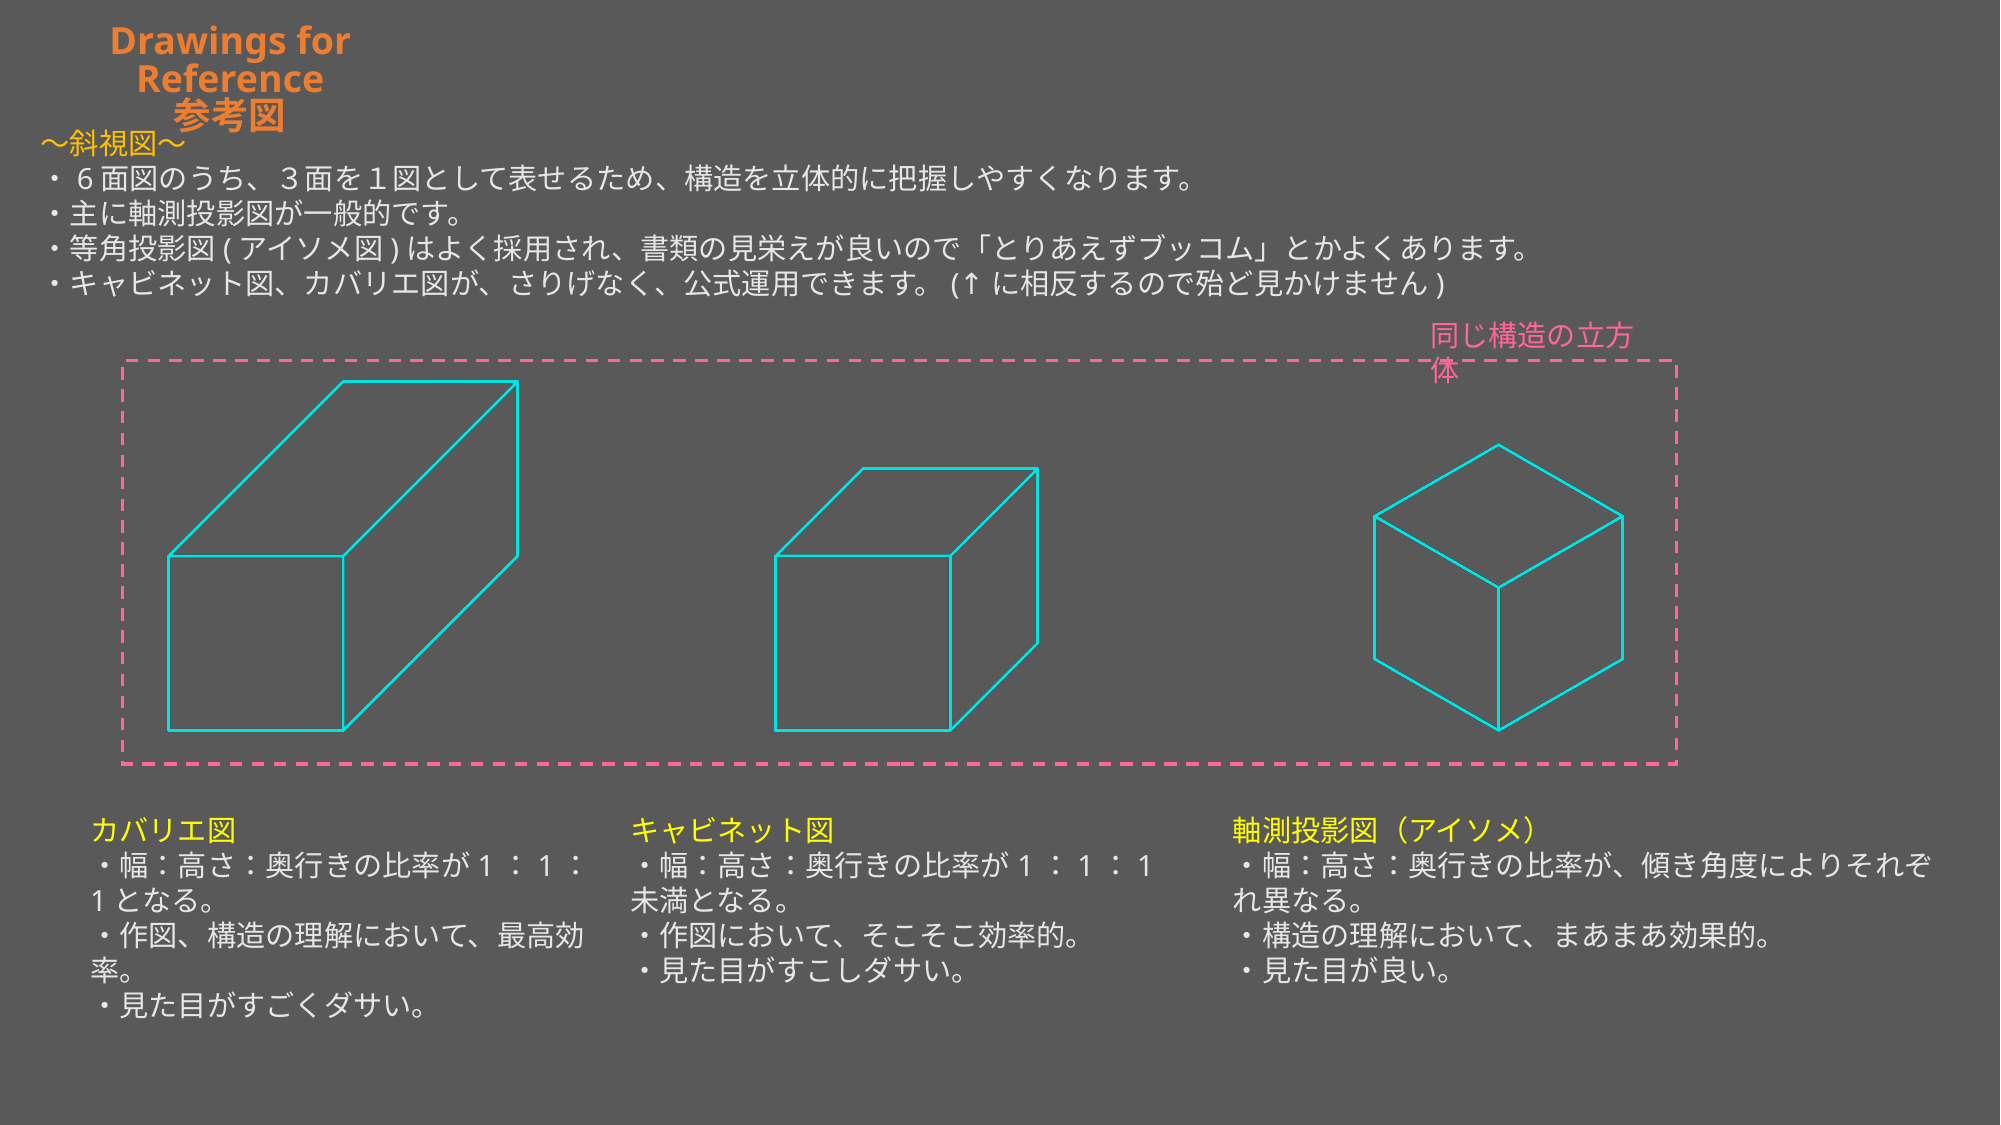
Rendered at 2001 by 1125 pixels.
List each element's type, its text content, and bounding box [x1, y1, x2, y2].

text_box 同じ構造の立方体 [1415, 309, 1677, 395]
text_box 軸測投影図（アイソメ） ・幅：高さ：奥行きの比率が、傾き角度によりそれぞれ異なる。 ・構造の理解において、まあまあ効果的。 ・見た目が良い。 [1218, 805, 1963, 995]
text_box Drawings for Reference 参考図 [25, 17, 435, 145]
picture [774, 467, 1039, 732]
text_box キャビネット図 ・幅：高さ：奥行きの比率が1：1：1未満となる。 ・作図において、そこそこ効率的。 ・見た目がすこしダサい。 [615, 805, 1198, 995]
text_box カバリエ図 ・幅：高さ：奥行きの比率が1：1：1となる。 ・作図、構造の理解において、最高効率。 ・見た目がすごくダサい。 [75, 805, 610, 1030]
text_box ～斜視図～ ・6面図のうち、３面を１図として表せるため、構造を立体的に把握しやすくなります。 ・主に軸測投影図が一般的です。 ・等角投影図(アイソメ図)はよく採用され、書類の見栄えが良いので「とりあえずブッコム」とかよくあります。 ・キャビネット図、カバリエ図が、さりげなく、公式運用できます。(↑に相反するので殆ど見かけません) [25, 118, 1863, 308]
picture [167, 380, 519, 732]
text_box [122, 359, 1677, 765]
picture [1373, 443, 1624, 732]
